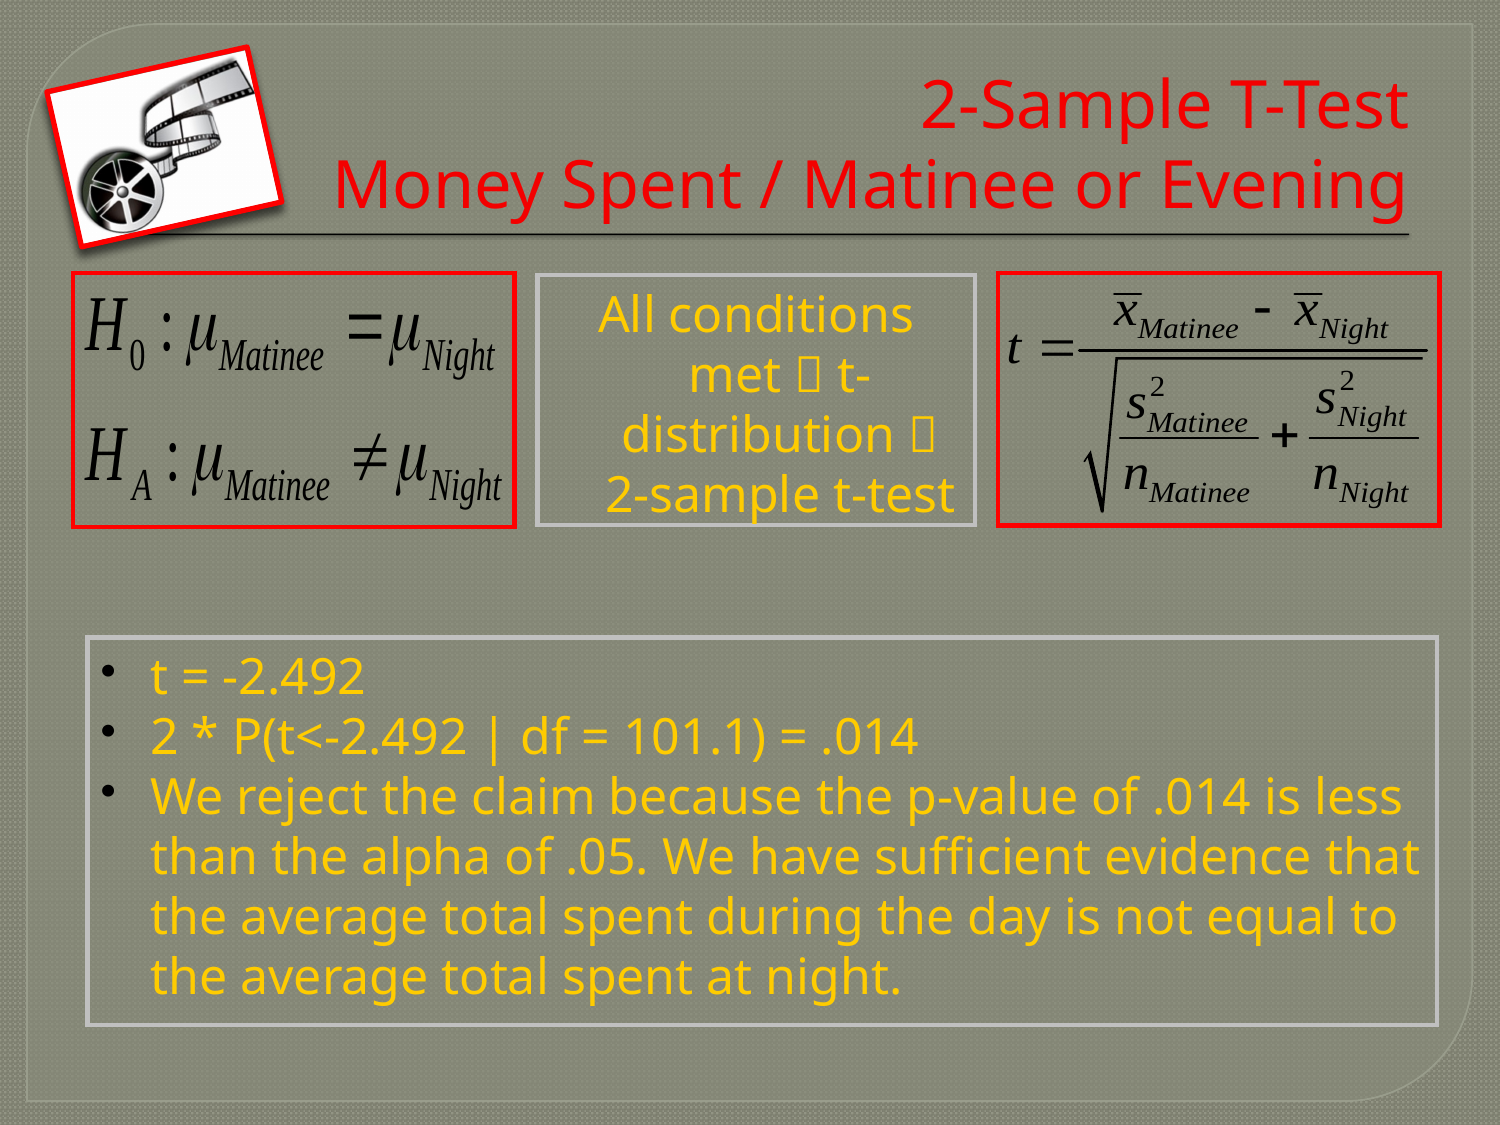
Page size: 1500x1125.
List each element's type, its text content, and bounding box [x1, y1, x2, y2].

text_box t = -2.492 2 * P(t<-2.492 | df = 101.1) = .014 We reject the claim because the p-value of .014 is less than the alpha of .05. We have sufficient evidence that the average total spent during the day is not equal to the average total spent at night. [87, 637, 1438, 1025]
text_box All conditions met  t-distribution  2-sample t-test [537, 275, 975, 525]
picture [51, 51, 278, 243]
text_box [74, 274, 513, 526]
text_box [999, 274, 1438, 524]
title 2-Sample T-Test Money Spent / Matinee or Evening [287, 41, 1425, 230]
